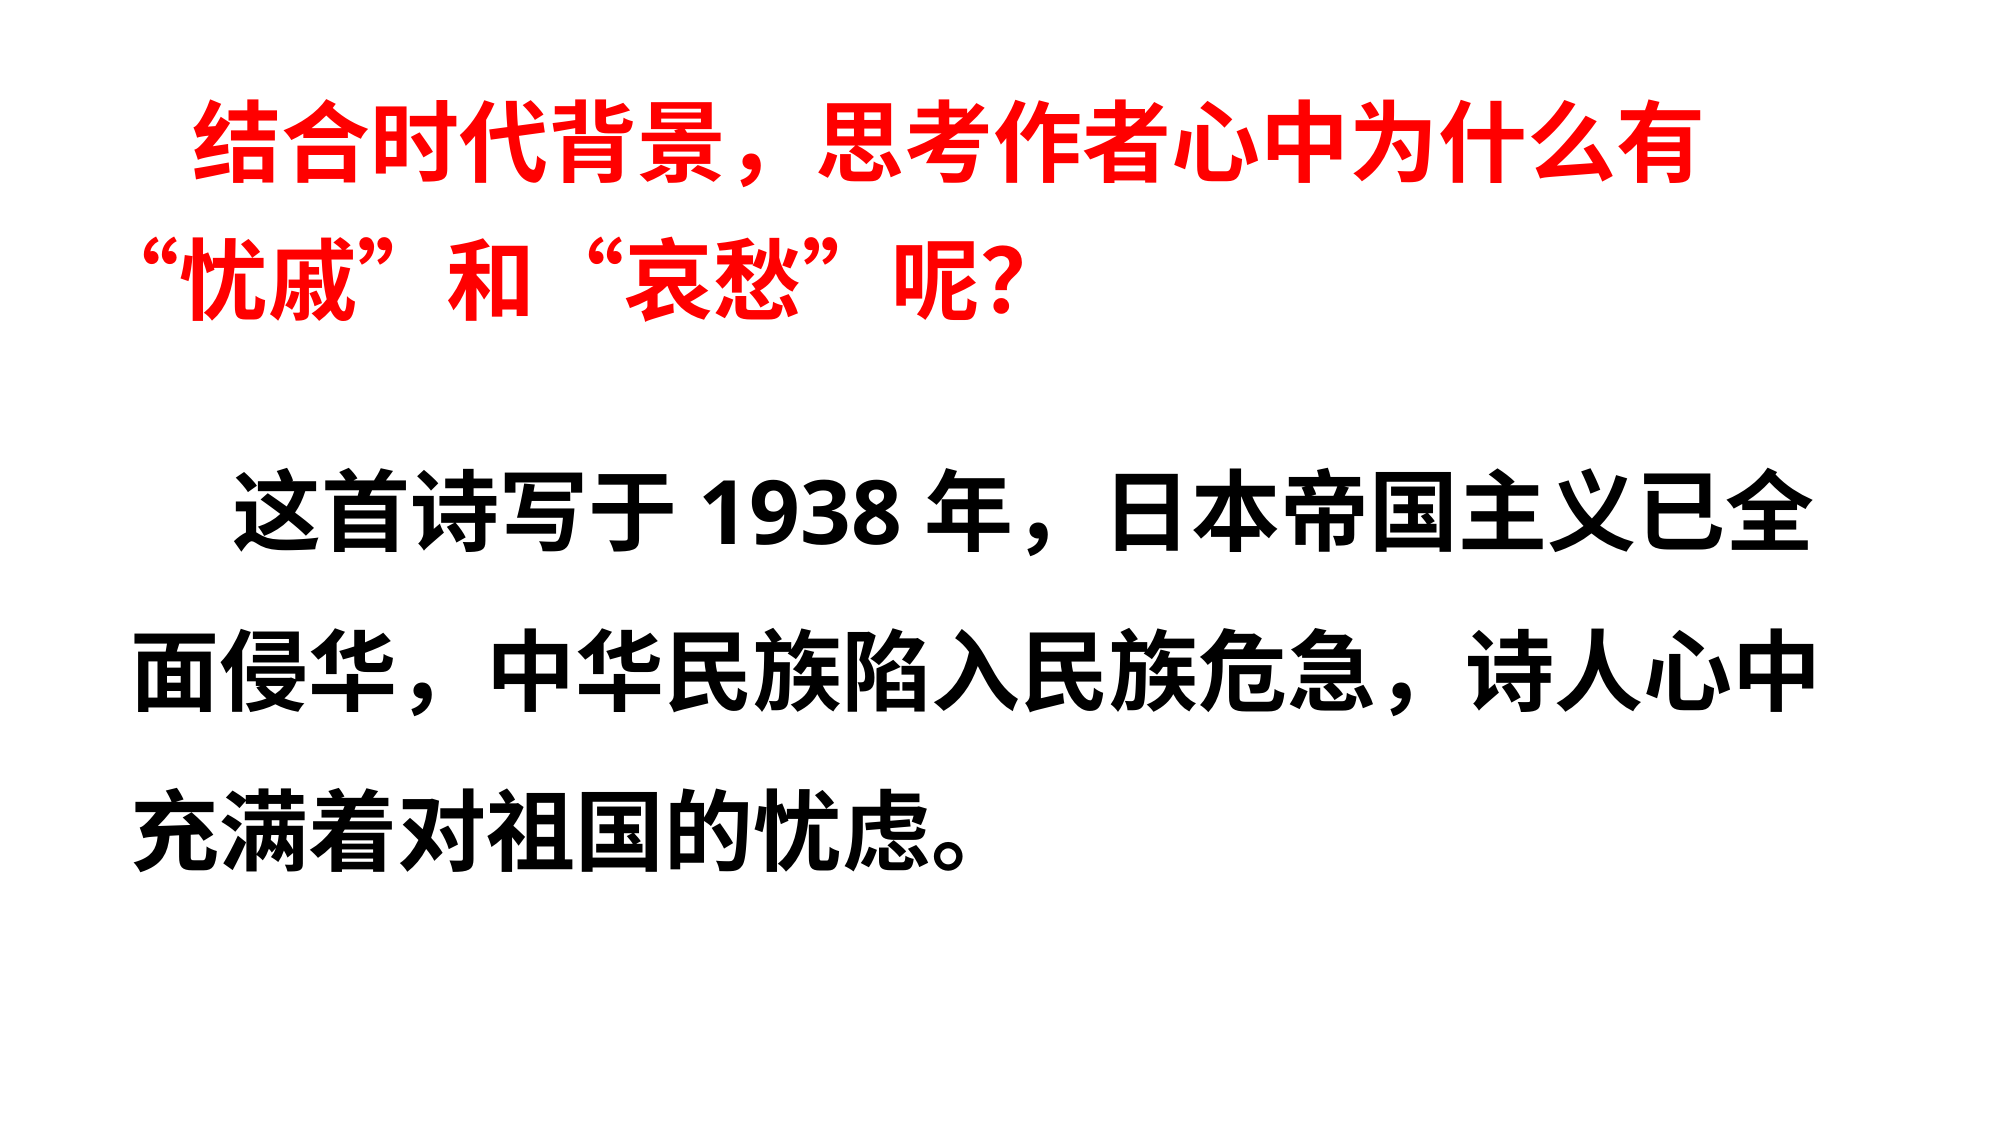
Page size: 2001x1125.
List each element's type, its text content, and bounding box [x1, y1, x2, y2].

text_box 结合时代背景，思考作者心中为什么有“忧戚”和“哀愁”呢？ [75, 47, 1866, 339]
text_box 这首诗写于1938年，日本帝国主义已全面侵华，中华民族陷入民族危急，诗人心中充满着对祖国的忧虑。 [115, 395, 1866, 890]
